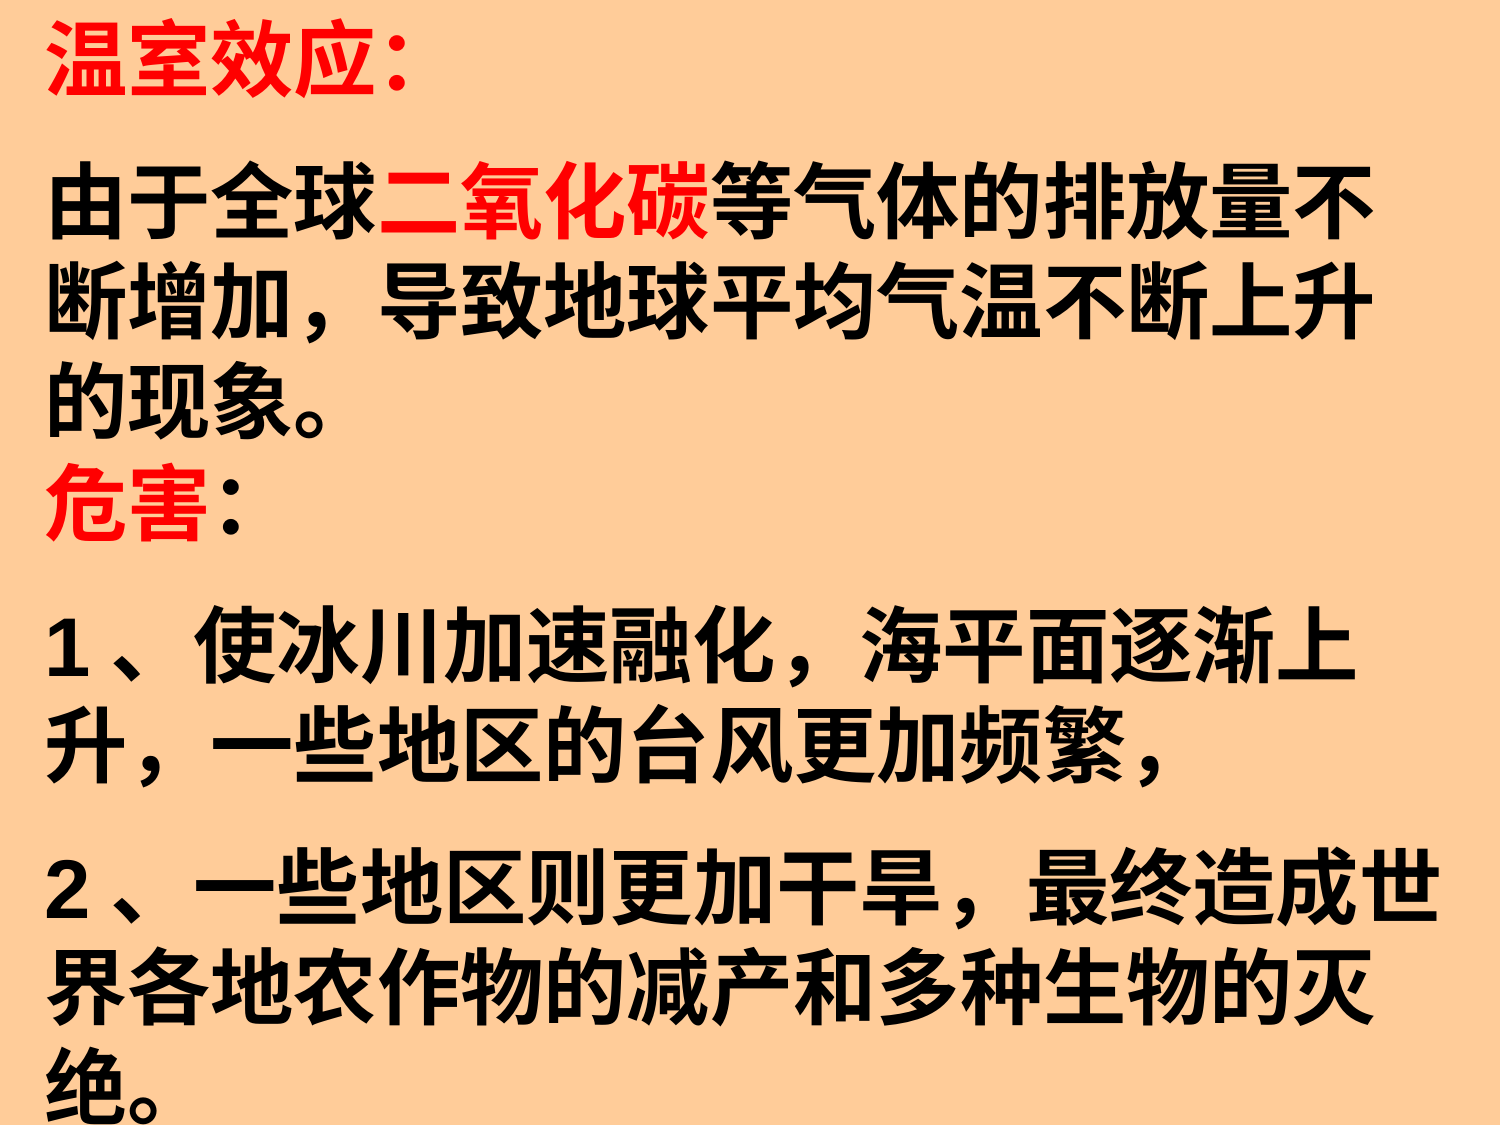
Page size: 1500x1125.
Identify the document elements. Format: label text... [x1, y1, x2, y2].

text_box 危害： 1、使冰川加速融化，海平面逐渐上升，一些地区的台风更加频繁， 2、一些地区则更加干旱，最终造成世界各地农作物的减产和多种生物的灭绝。 [29, 444, 1500, 1060]
text_box 温室效应： 由于全球二氧化碳等气体的排放量不断增加，导致地球平均气温不断上升的现象。 [29, 0, 1459, 444]
